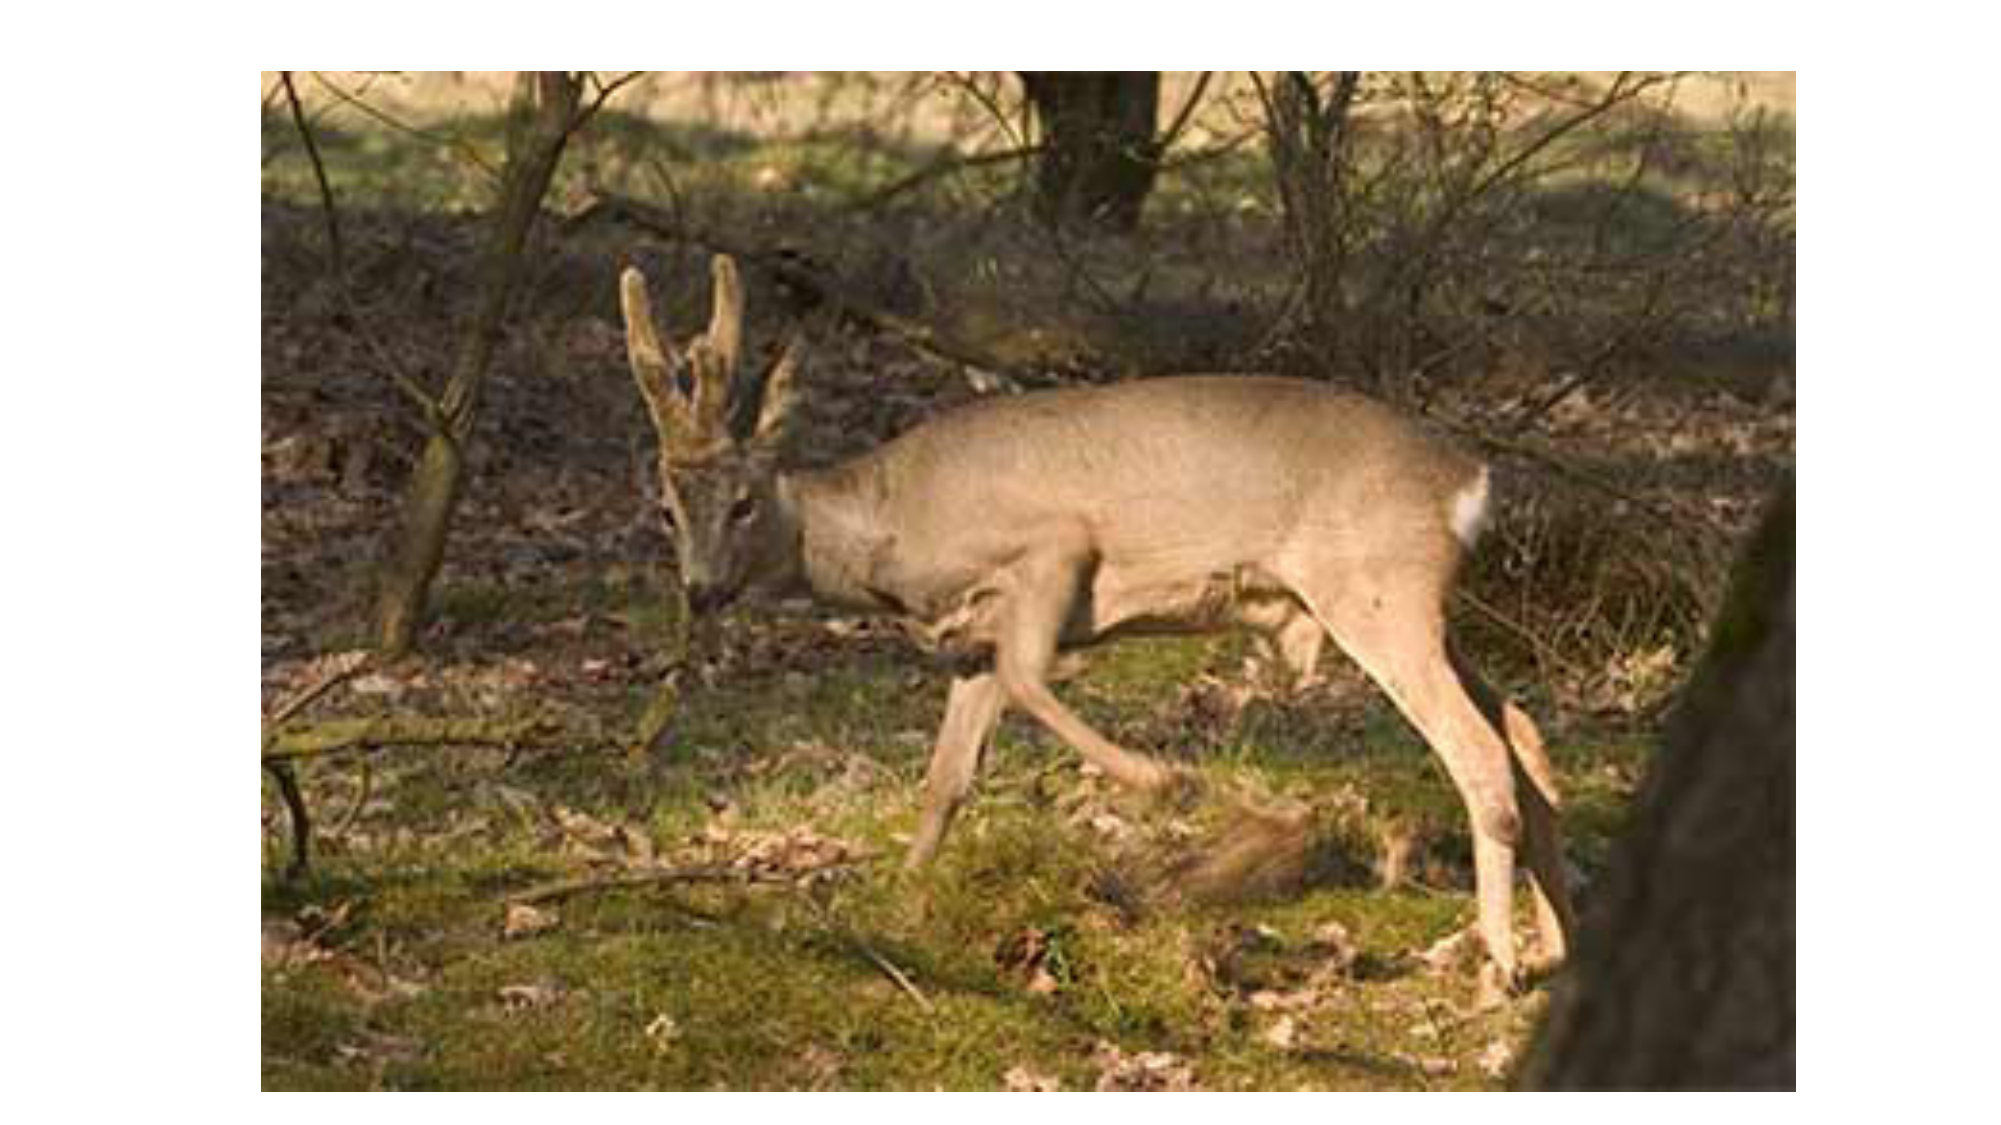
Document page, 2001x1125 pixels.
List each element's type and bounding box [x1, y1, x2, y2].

picture [261, 71, 1796, 1092]
